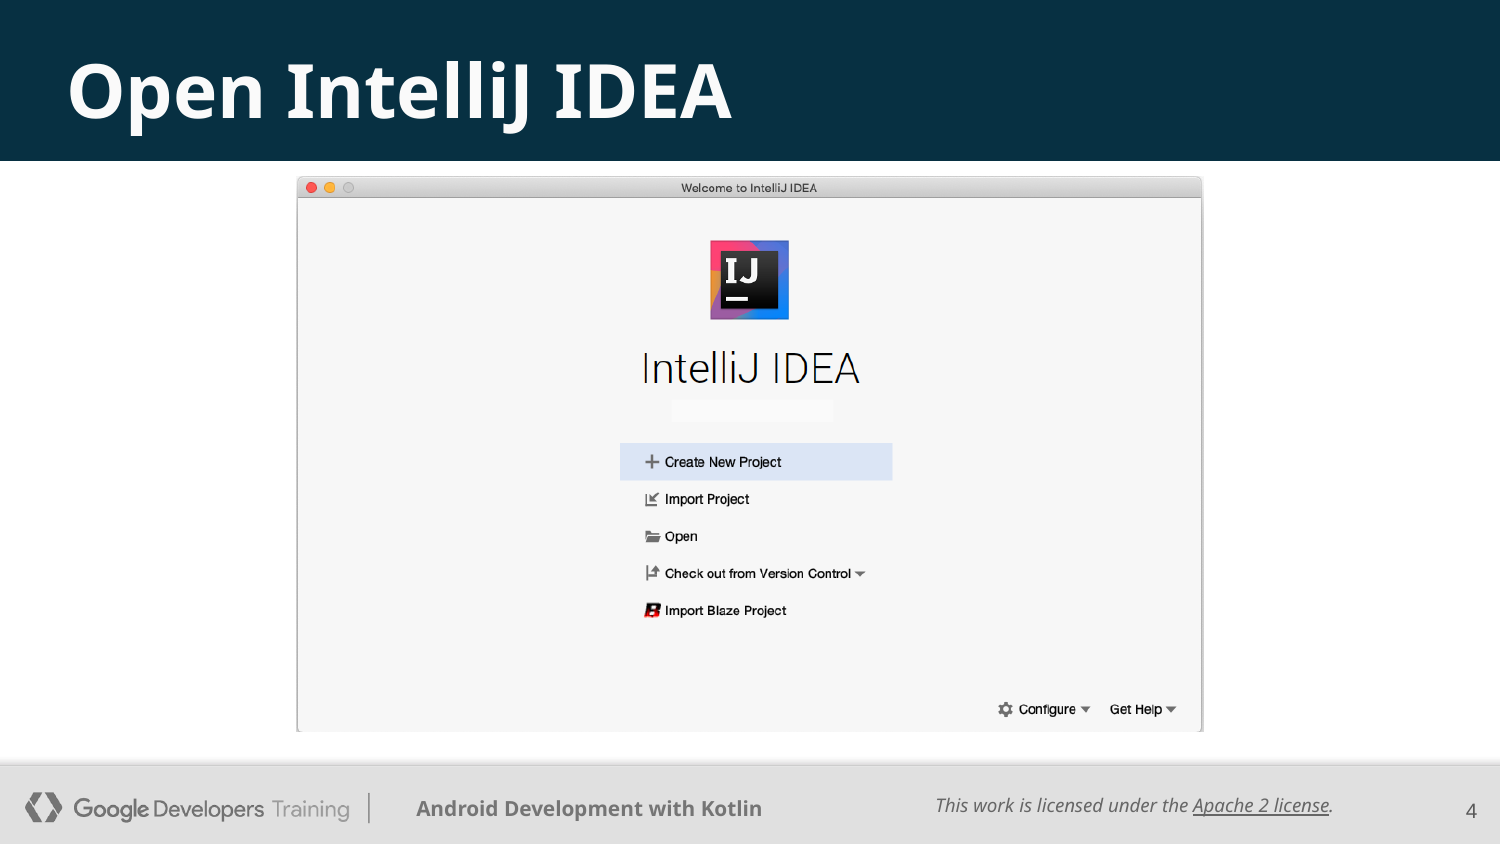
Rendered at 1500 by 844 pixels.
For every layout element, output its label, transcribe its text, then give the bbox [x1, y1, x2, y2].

picture [0, 161, 1500, 844]
slide_number ‹#› [1402, 777, 1493, 842]
title Open IntelliJ IDEA [51, 28, 1449, 122]
